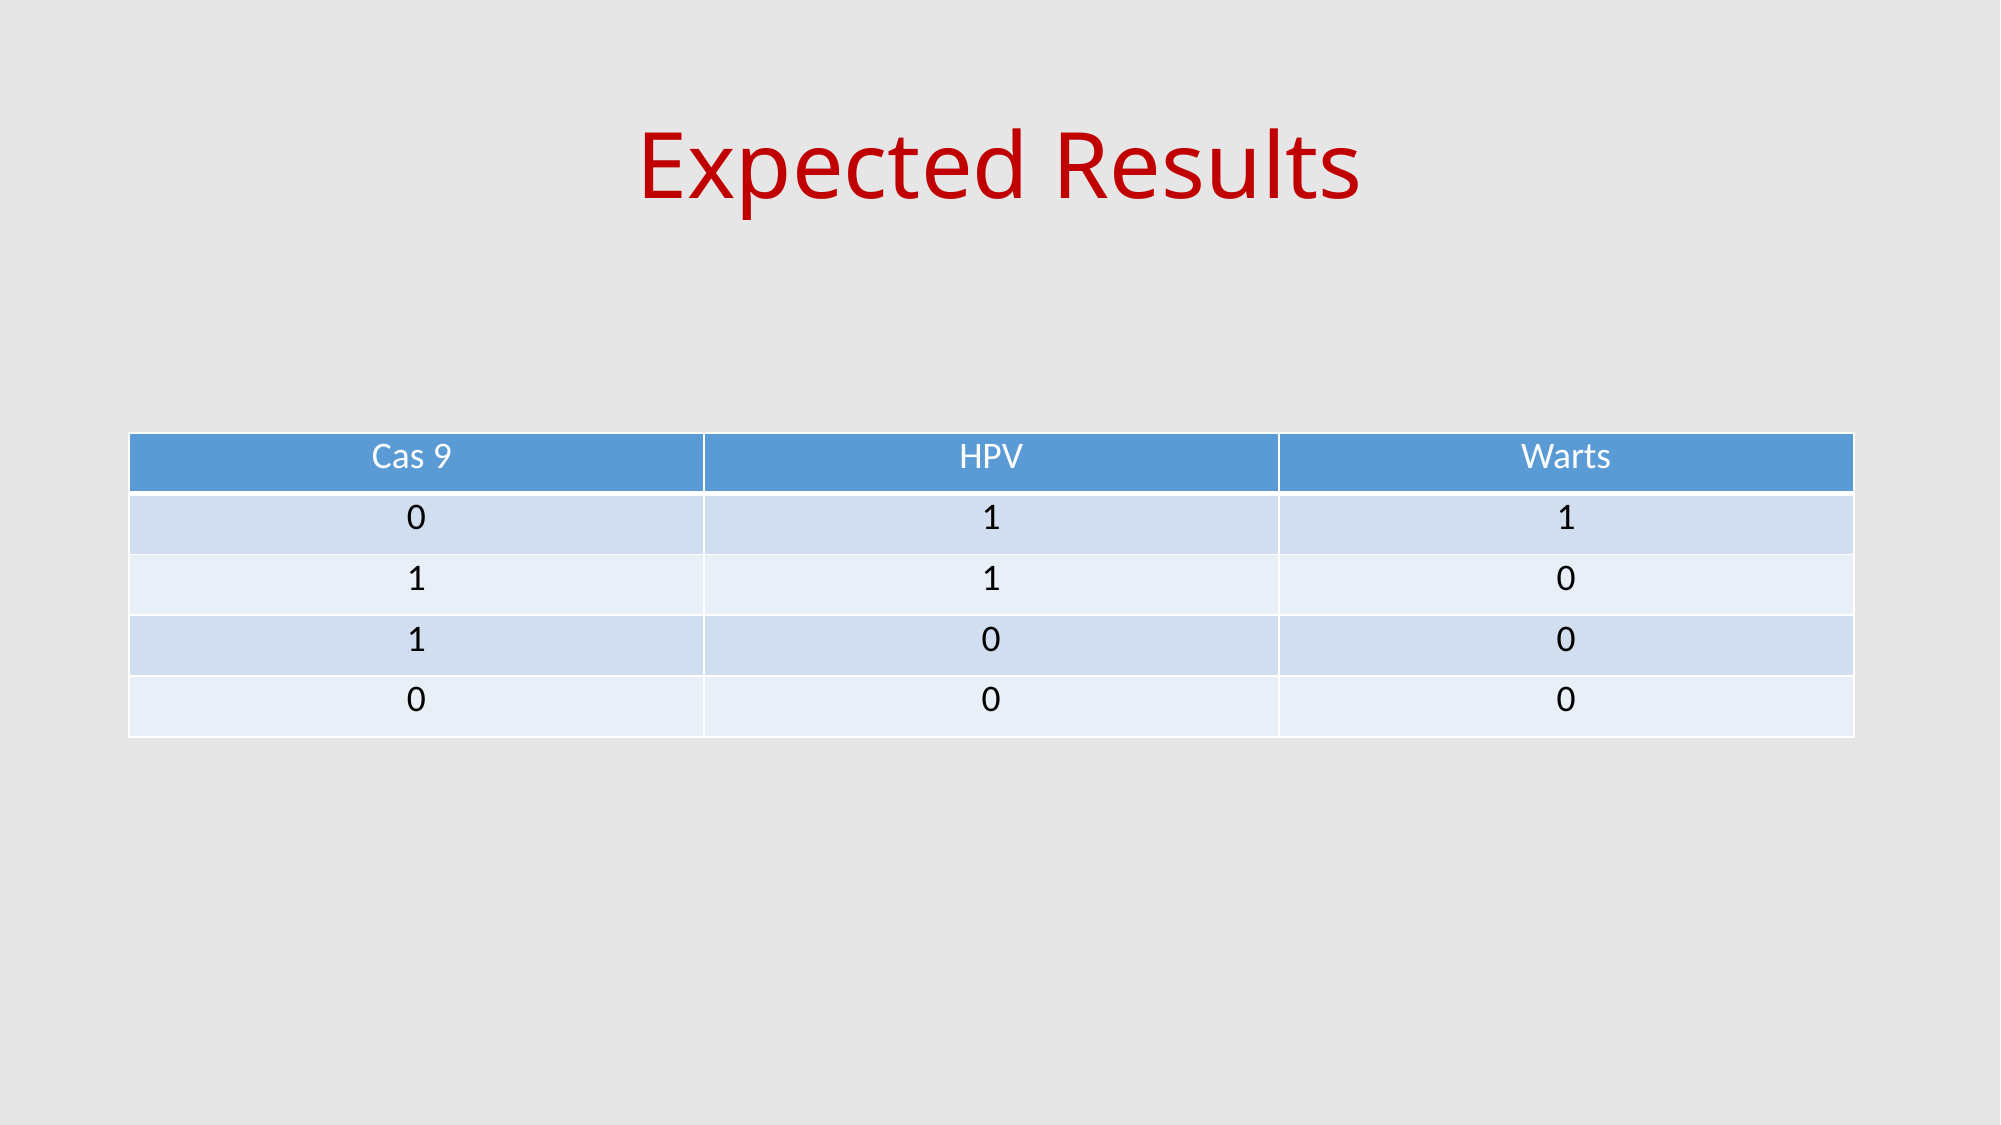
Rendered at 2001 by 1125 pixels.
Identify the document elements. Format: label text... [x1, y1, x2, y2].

title Expected Results [137, 59, 1863, 278]
table_header HPV [705, 434, 1278, 491]
table_cell 0 [1280, 677, 1853, 736]
table_cell 0 [705, 677, 1278, 736]
table_cell 0 [1280, 555, 1853, 614]
table_cell 0 [130, 496, 703, 554]
table_cell 0 [130, 677, 703, 736]
table_cell 1 [1280, 496, 1853, 554]
table_cell 1 [705, 555, 1278, 614]
table_cell 1 [705, 496, 1278, 554]
table_header Warts [1280, 434, 1853, 491]
table_header Cas 9 [130, 434, 703, 491]
table_cell 1 [130, 616, 703, 675]
table_cell 0 [705, 616, 1278, 675]
table_cell 0 [1280, 616, 1853, 675]
table_cell 1 [130, 555, 703, 614]
